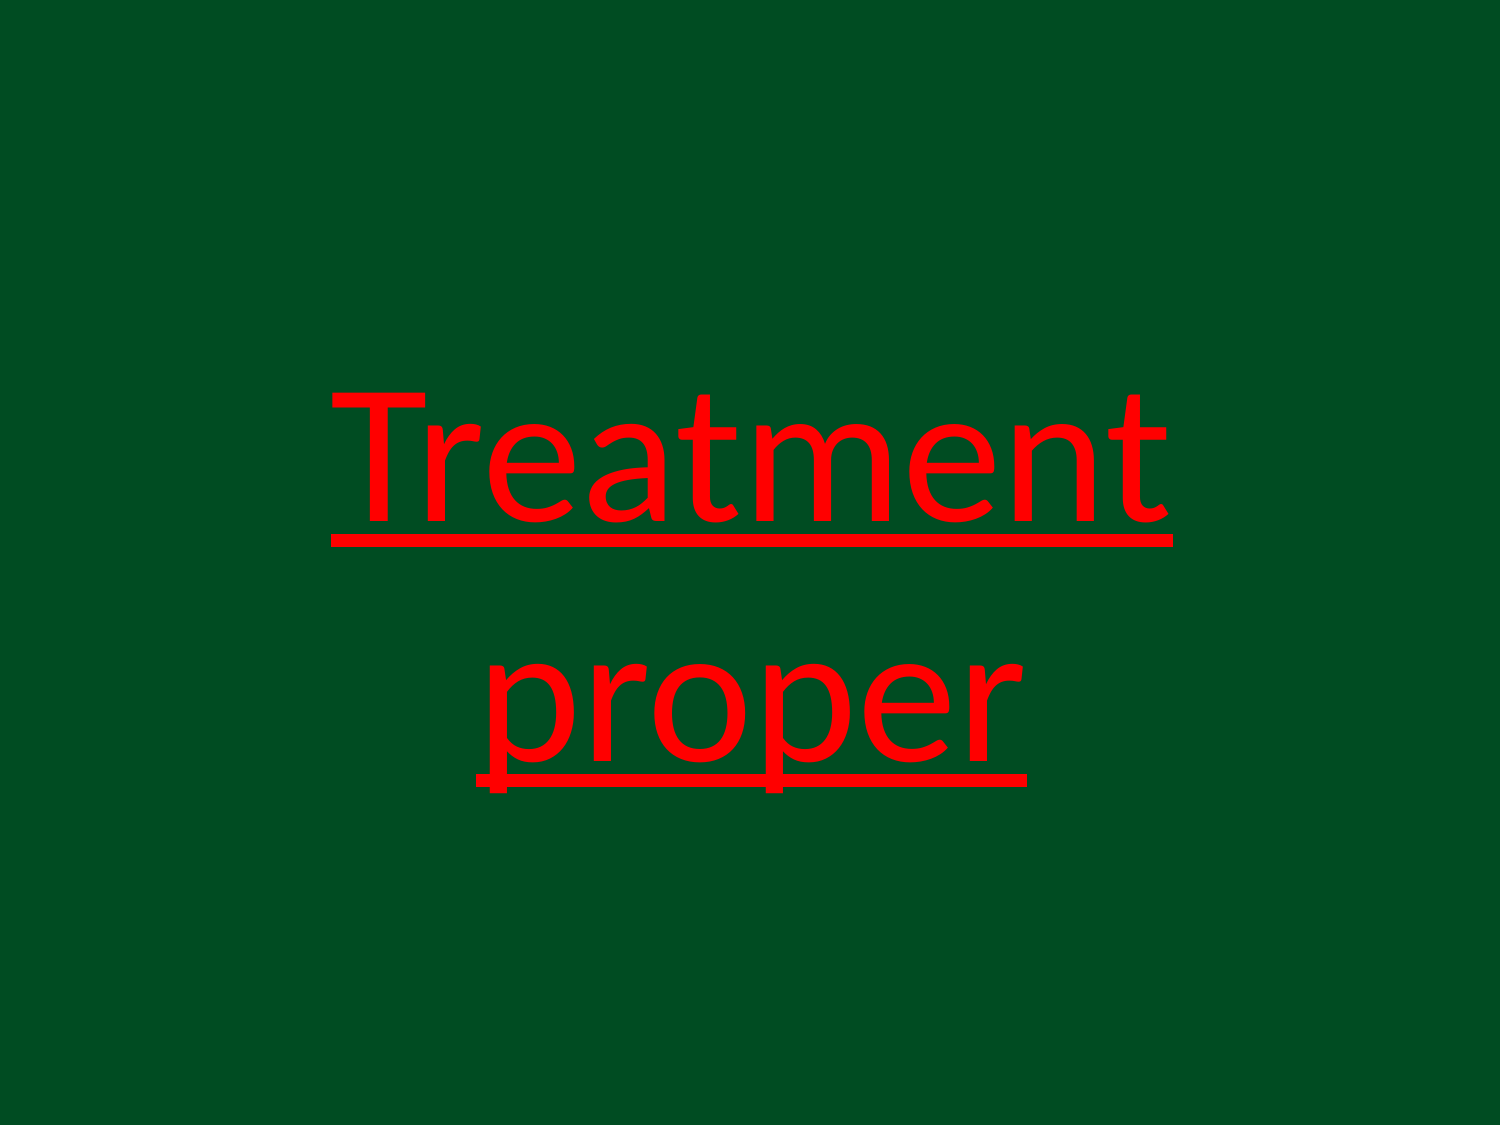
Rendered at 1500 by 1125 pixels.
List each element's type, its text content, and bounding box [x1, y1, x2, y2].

title Treatment proper [76, 468, 1427, 656]
